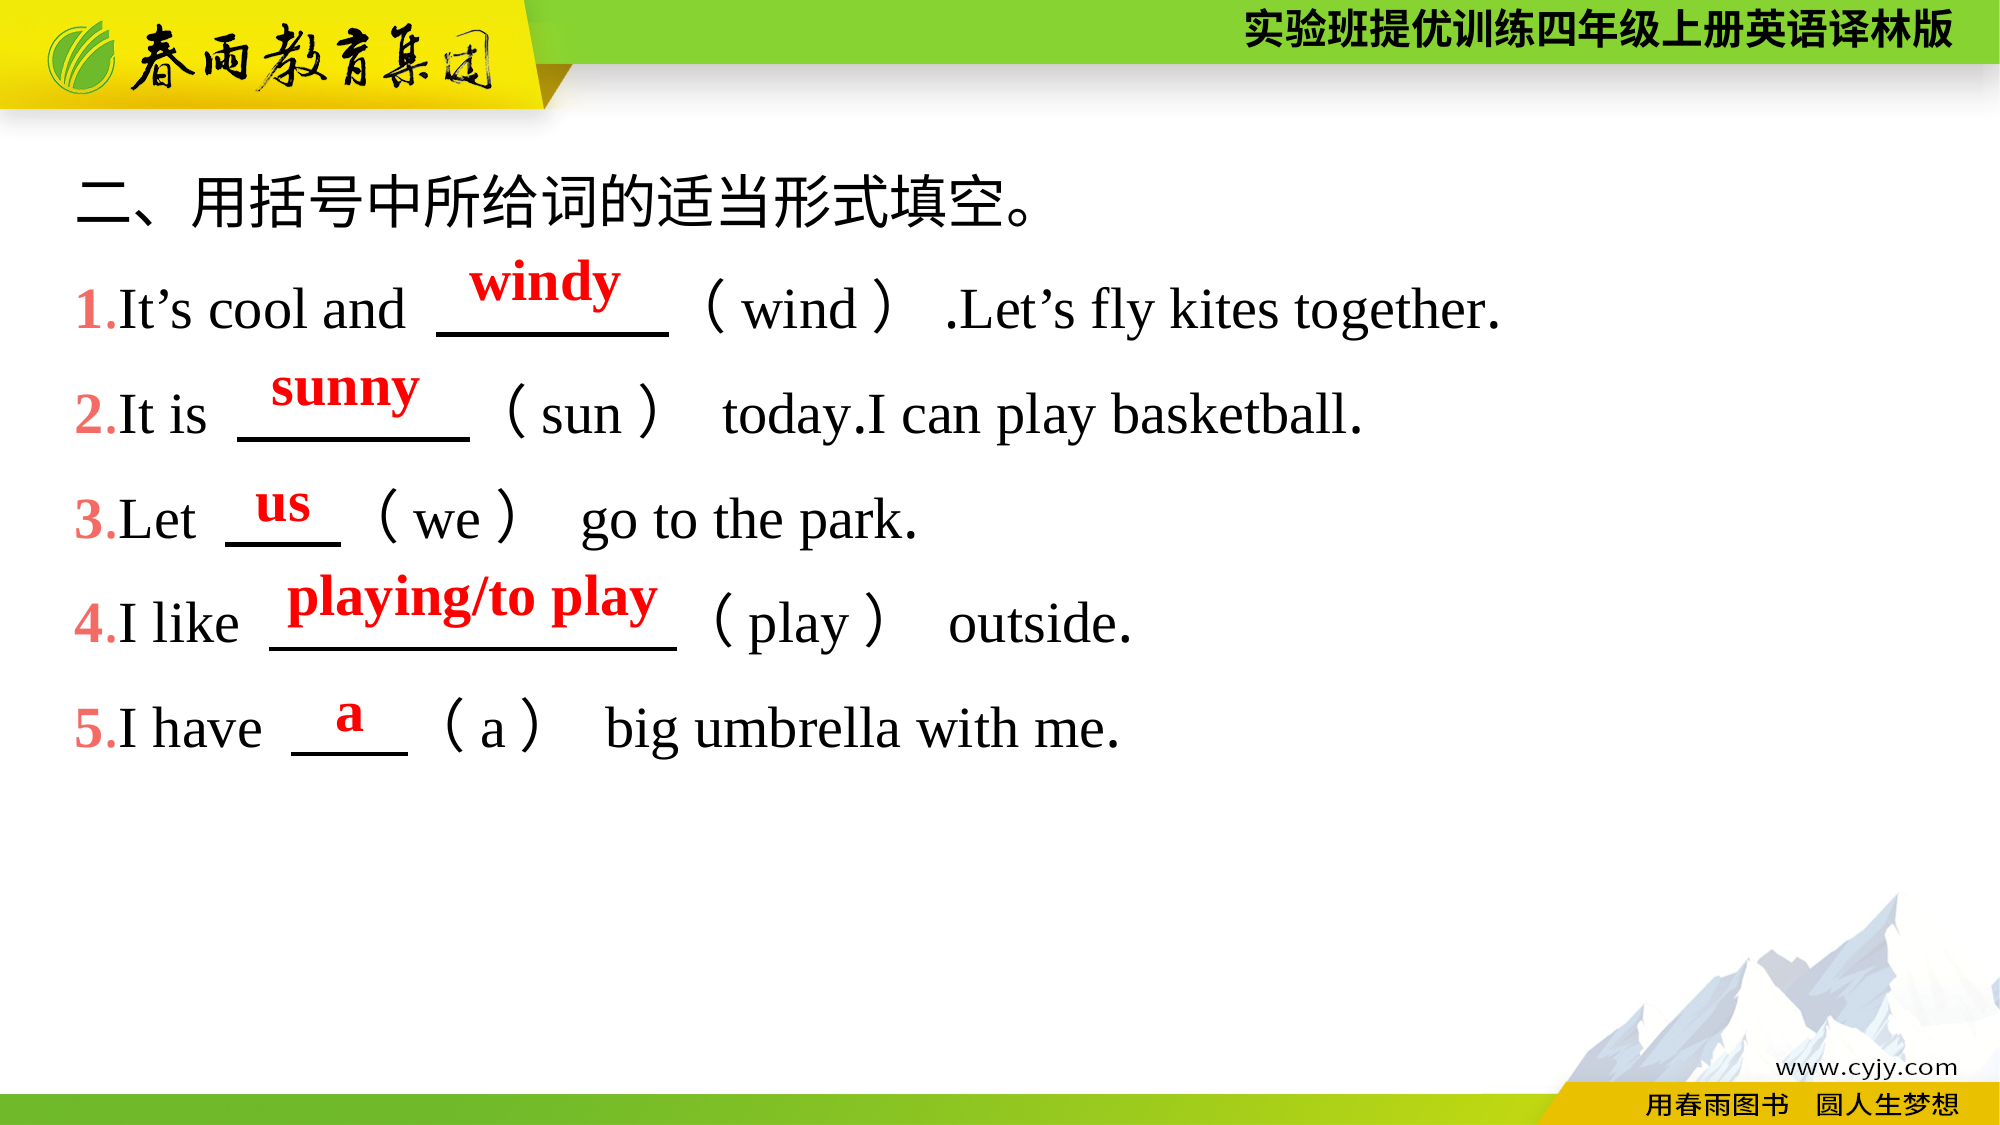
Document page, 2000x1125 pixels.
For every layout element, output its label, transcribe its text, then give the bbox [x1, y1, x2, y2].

picture [0, 0, 2000, 1125]
text_box windy [454, 234, 637, 320]
text_box playing/to play [272, 549, 674, 634]
text_box sunny [256, 339, 436, 425]
text_box us [240, 456, 326, 541]
list 二、用括号中所给词的适当形式填空。 1.It’s cool and （wind）.Let’s fly kites together. 2.It is （sun） today.I can play basketball. 3.Let （we） go to the park. 4.I like （play） outside. 5.I have （a） big umbrella with me. [59, 122, 1944, 774]
text_box a [320, 665, 380, 751]
